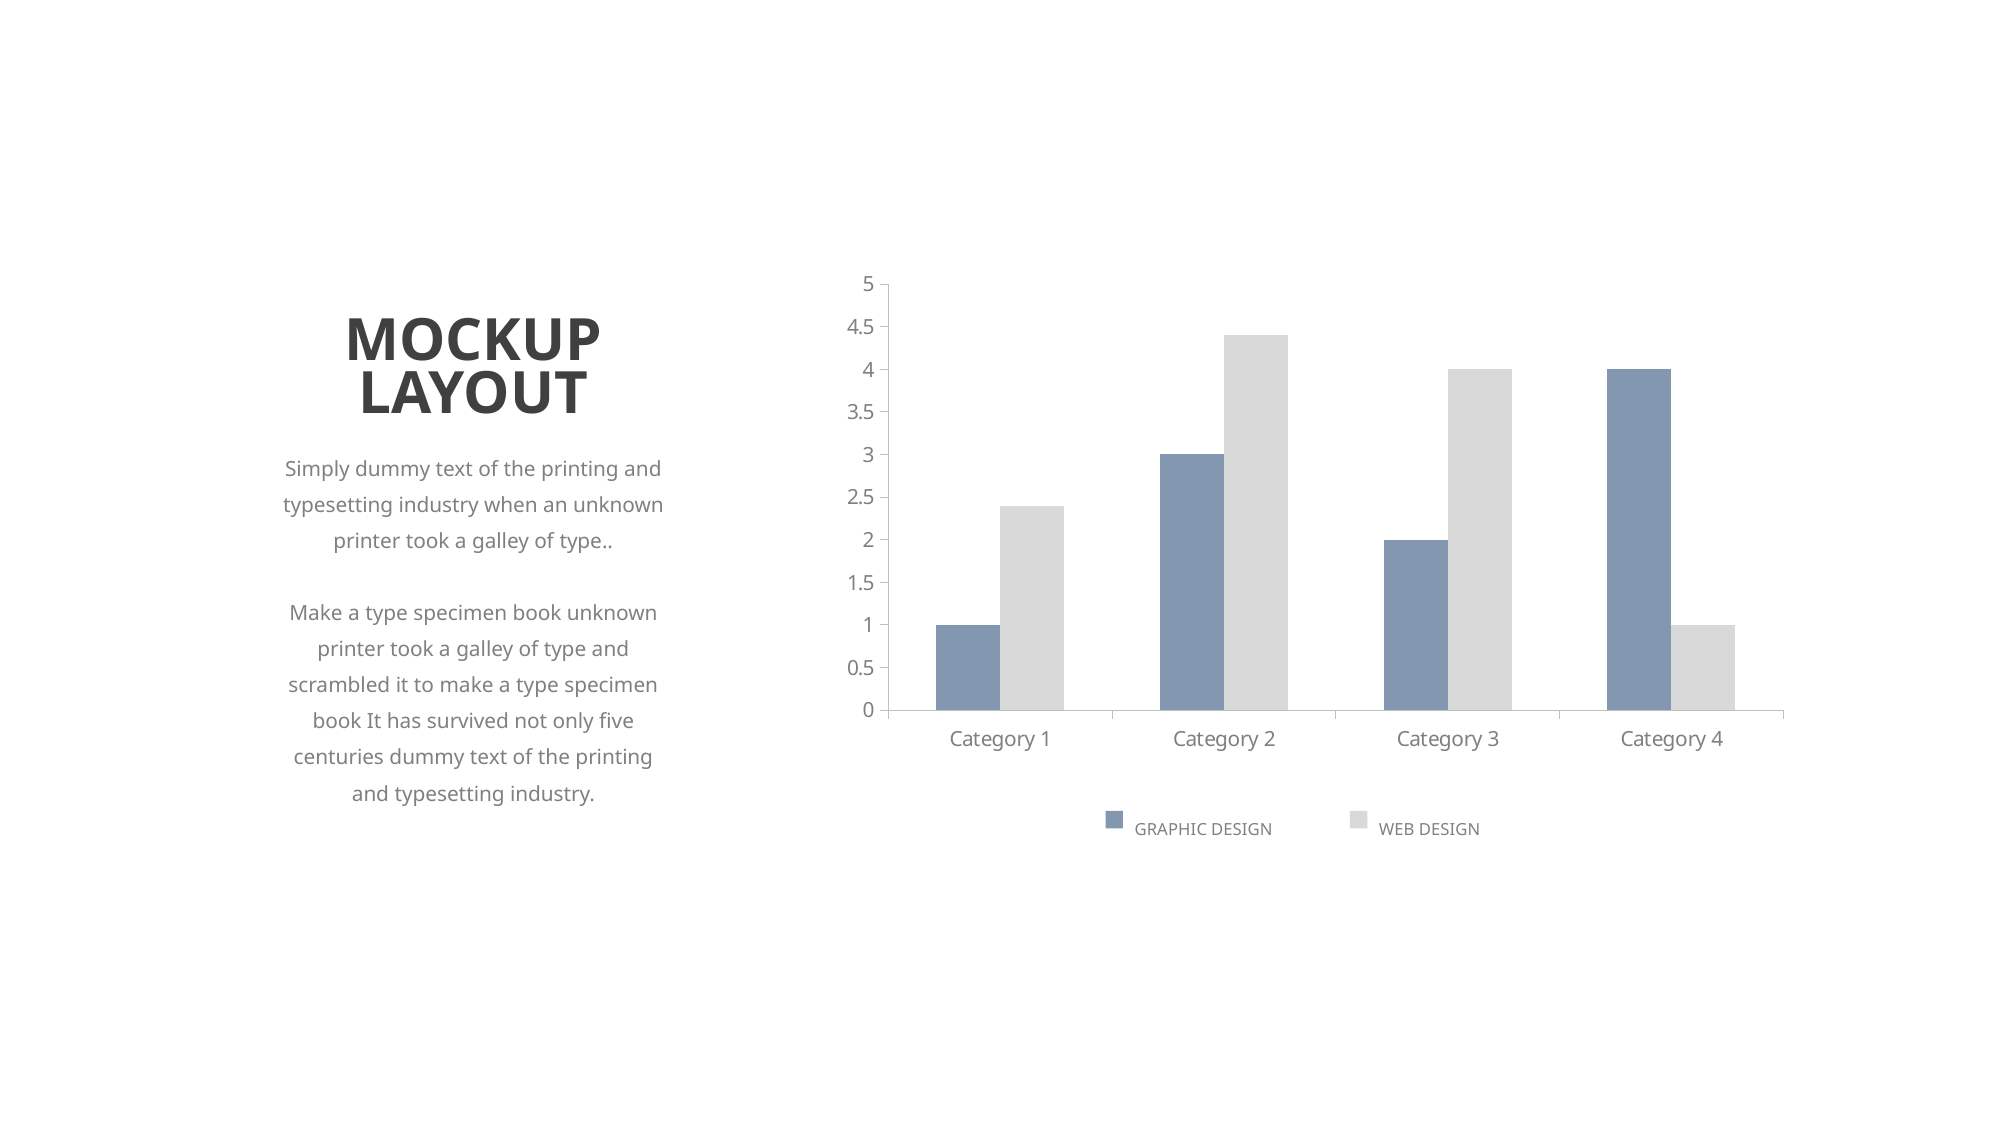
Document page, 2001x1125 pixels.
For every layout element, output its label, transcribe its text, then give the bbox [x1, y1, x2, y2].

text_box GRAPHIC DESIGN [1119, 777, 1307, 846]
text_box Simply dummy text of the printing and typesetting industry when an unknown printer took a galley of type.. Make a type specimen book unknown printer took a galley of type and scrambled it to make a type specimen book It has survived not only five centuries dummy text of the printing and typesetting industry. [267, 400, 680, 885]
text_box [1104, 810, 1119, 829]
chart [827, 259, 1803, 764]
text_box WEB DESIGN [1364, 777, 1551, 846]
text_box [1349, 810, 1364, 829]
text_box MOCKUP LAYOUT [279, 311, 667, 400]
